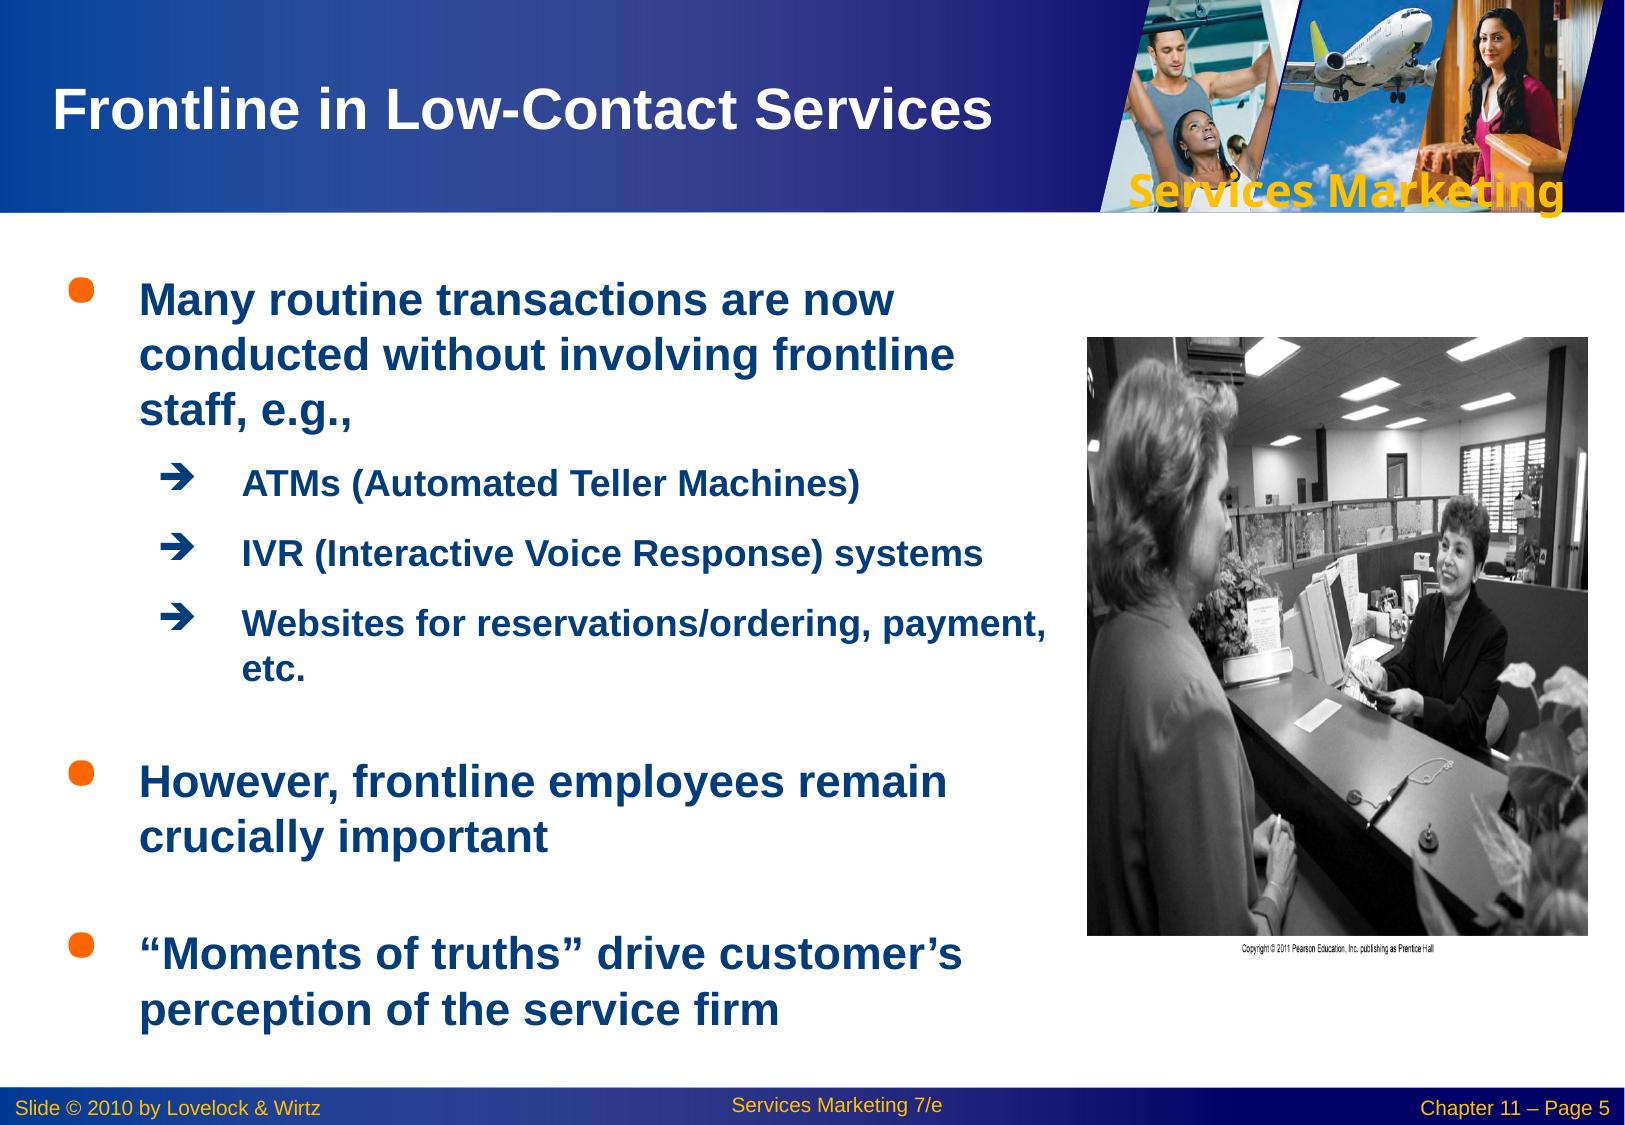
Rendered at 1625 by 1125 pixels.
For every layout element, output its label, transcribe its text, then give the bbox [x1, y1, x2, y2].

picture [1100, 0, 1604, 213]
picture [1086, 337, 1588, 963]
list Many routine transactions are now conducted without involving frontline staff, e.g., ATMs (Automated Teller Machines) IVR (Interactive Voice Response) systems Websites for reservations/ordering, payment, etc. However, frontline employees remain crucially important “Moments of truths” drive customer’s perception of the service firm [49, 261, 1076, 1051]
title Frontline in Low-Contact Services [36, 37, 1088, 176]
picture [1546, 187, 1556, 202]
picture [1162, 186, 1172, 192]
